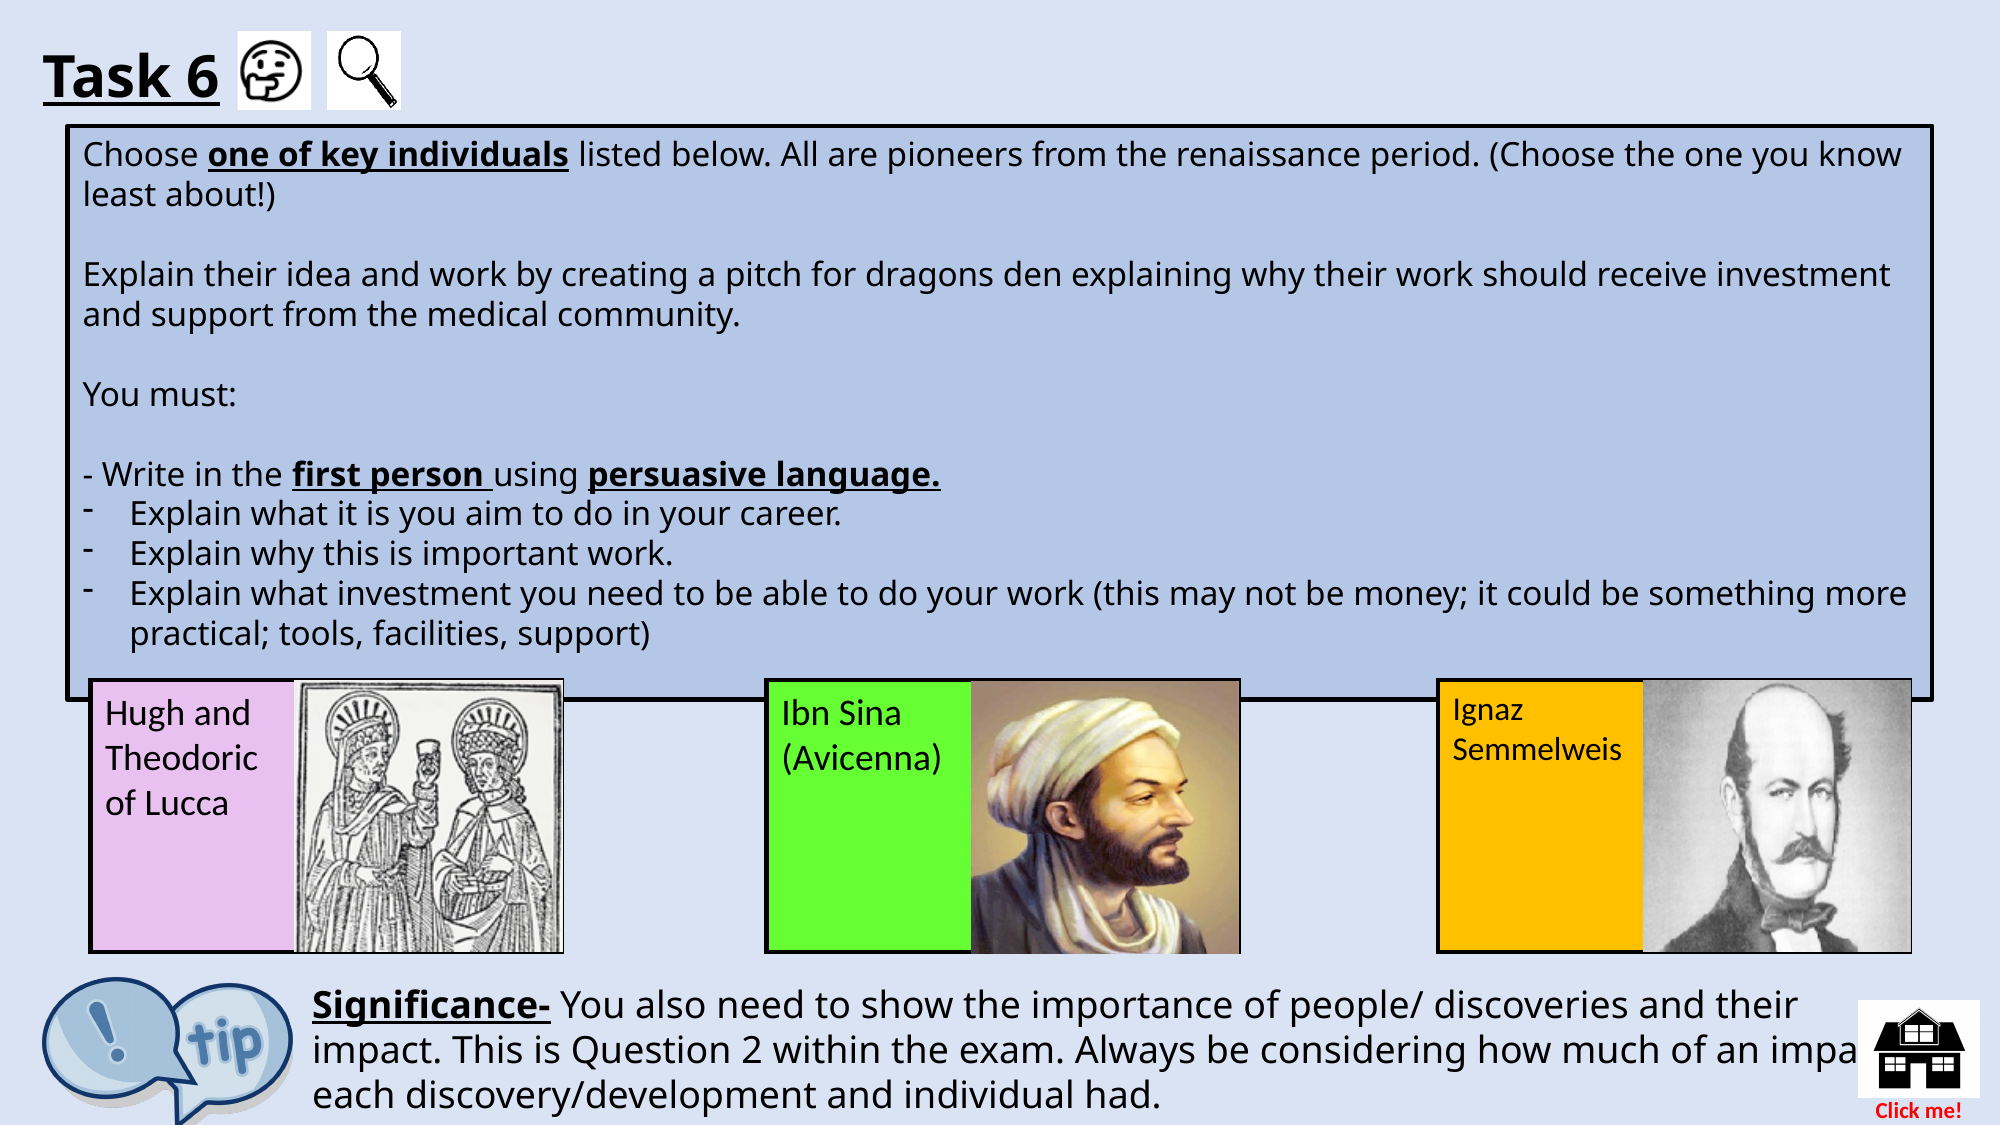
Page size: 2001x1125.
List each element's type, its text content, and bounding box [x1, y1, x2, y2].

text_box Hugh and Theodoric of Lucca [90, 680, 294, 830]
picture [237, 31, 312, 110]
text_box [1437, 775, 1643, 953]
text_box [89, 679, 563, 953]
text_box Choose one of key individuals listed below. All are pioneers from the renaissance period. (Choose the one you know least about!) Explain their idea and work by creating a pitch for dragons den explaining why their work should receive investment and support from the medical community. You must: - Write in the first person using persuasive language. Explain what it is you aim to do in your career. Explain why this is important work. Explain what investment you need to be able to do your work (this may not be money; it could be something more practical; tools, facilities, support) [67, 125, 1933, 700]
text_box Ignaz Semmelweis [1437, 680, 1643, 775]
text_box Ibn Sina (Avicenna) [766, 680, 972, 785]
picture [1643, 680, 1911, 953]
picture [327, 31, 401, 110]
picture [971, 681, 1239, 954]
text_box Significance- You also need to show the importance of people/ discoveries and their impact. This is Question 2 within the exam. Always be considering how much of an impact each discovery/development and individual had. [297, 973, 1924, 1124]
text_box Task 6 [27, 31, 495, 117]
text_box Click me! [1858, 1098, 1980, 1125]
picture [28, 932, 297, 1125]
text_box [766, 785, 971, 953]
picture [294, 680, 563, 953]
picture [1858, 1000, 1980, 1098]
